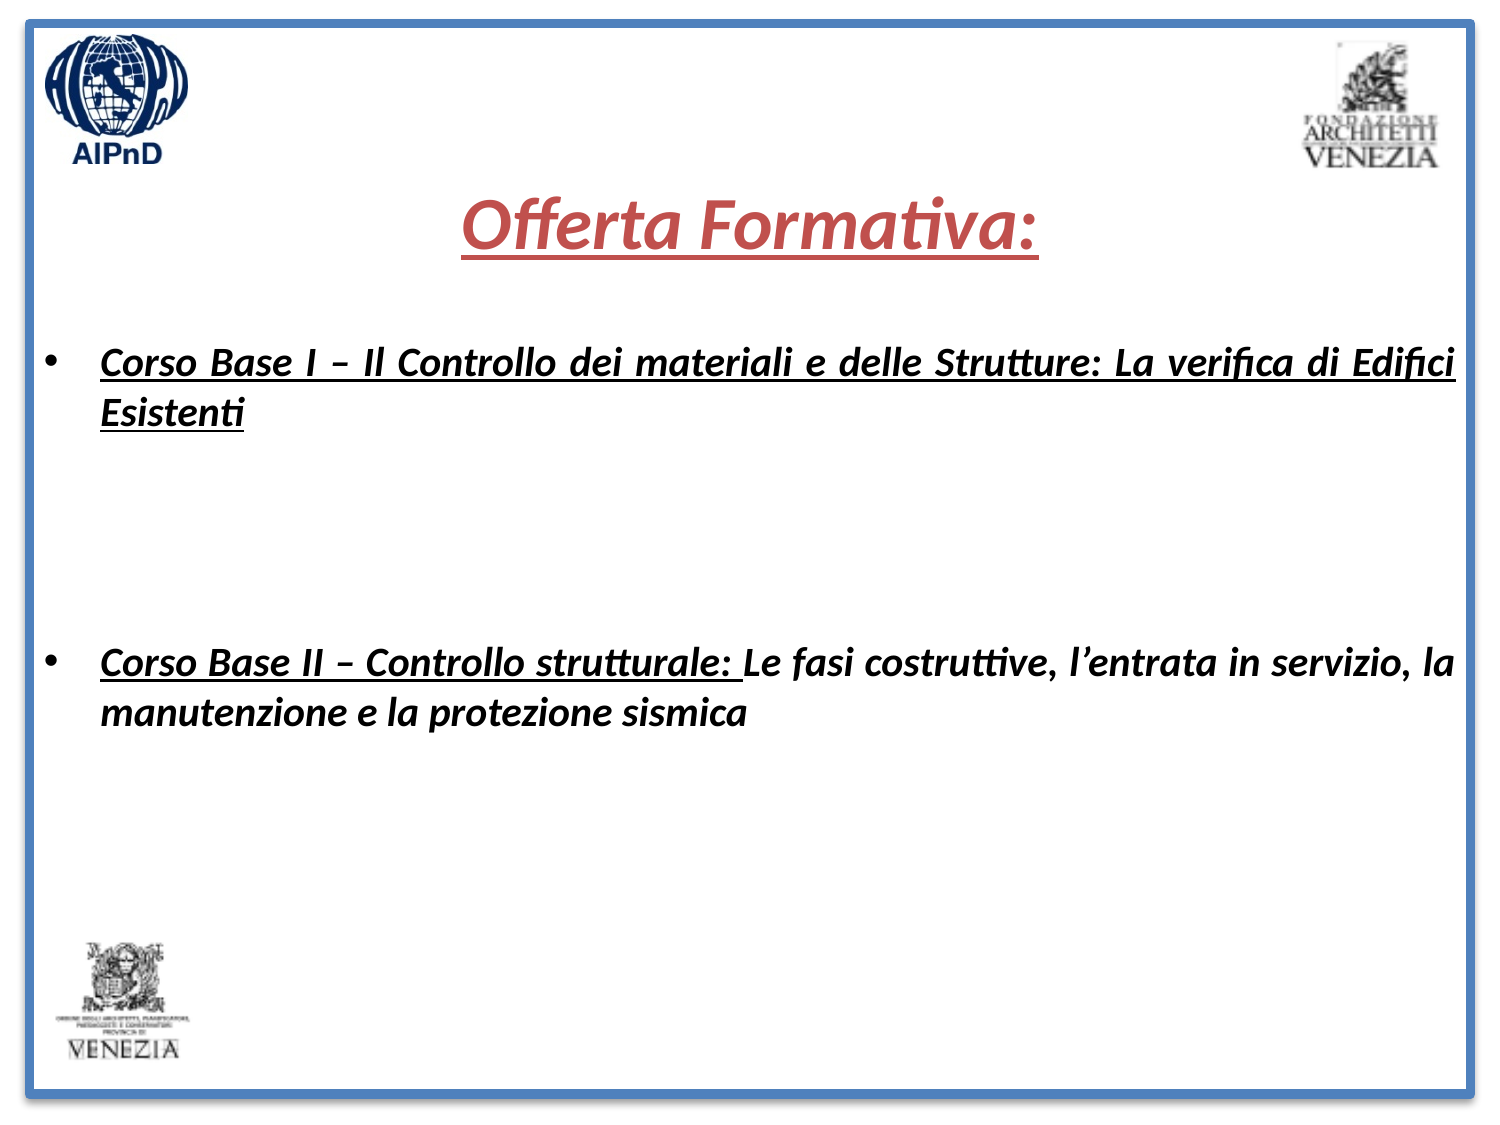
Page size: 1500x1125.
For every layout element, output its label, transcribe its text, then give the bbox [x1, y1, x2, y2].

picture [45, 34, 188, 165]
picture [1291, 32, 1457, 184]
picture [40, 928, 211, 1082]
text_box Offerta Formativa: Corso Base I – Il Controllo dei materiali e delle Strutture: La verifica di Edifici Esistenti Corso Base II – Controllo strutturale: Le fasi costruttive, l’entrata in servizio, la manutenzione e la protezione sismica [29, 167, 1471, 743]
text_box [27, 21, 1473, 1096]
